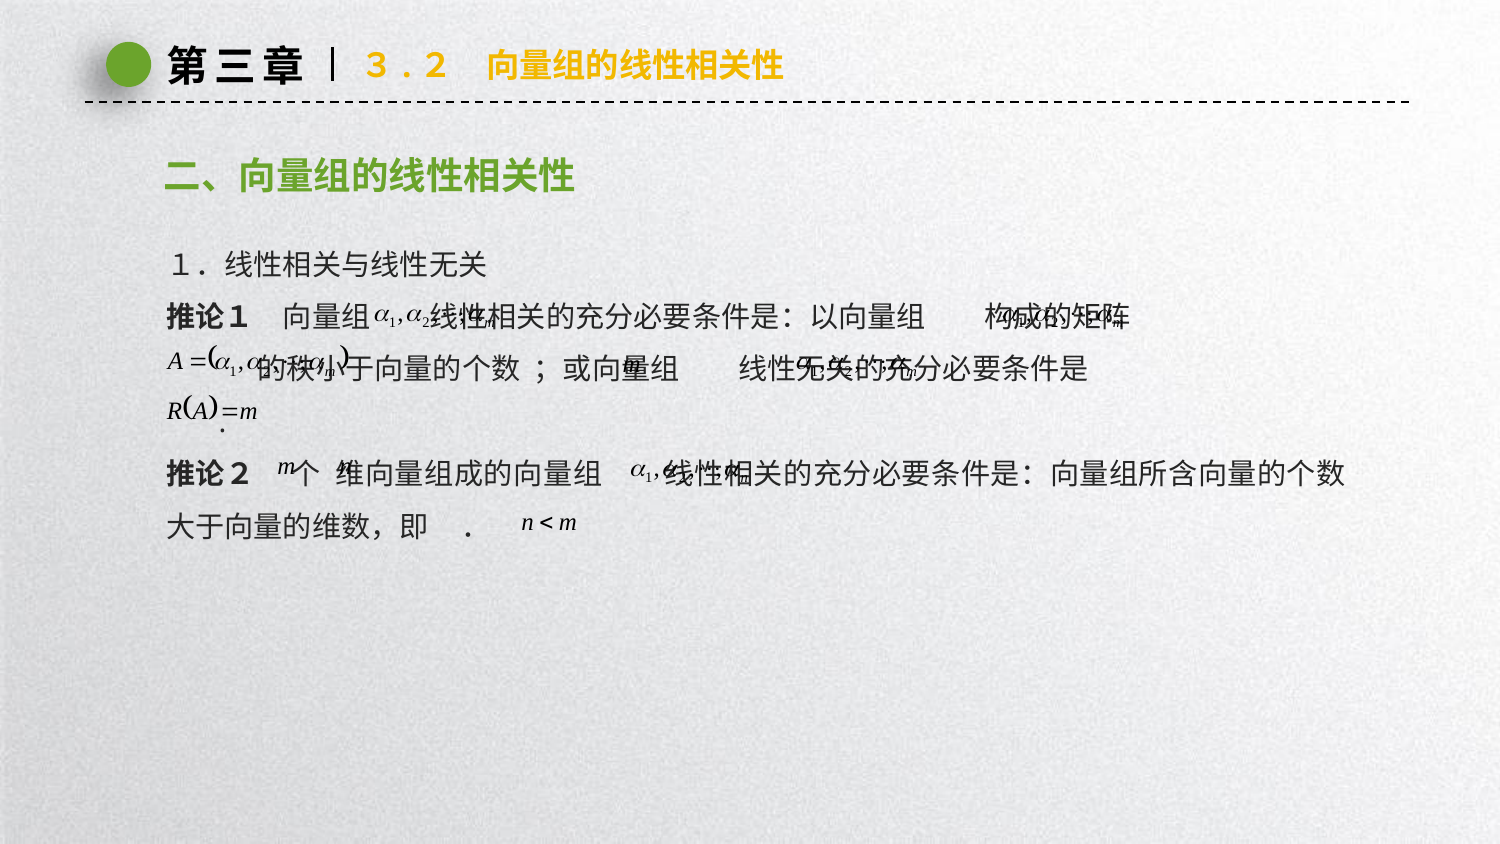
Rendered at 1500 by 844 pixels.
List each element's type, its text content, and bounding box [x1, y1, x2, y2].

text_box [162, 344, 350, 383]
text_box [273, 457, 301, 481]
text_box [162, 394, 263, 431]
text_box １．线性相关与线性无关 推论１ 向量组 线性相关的充分必要条件是：以向量组 构成的矩阵 的秩小于向量的个数 ；或向量组 线性无关的充分必要条件是 . 推论２ 个 维向量组成的向量组 线性相关的充分必要条件是：向量组所含向量的个数大于向量的维数，即 ． [151, 220, 1362, 551]
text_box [335, 457, 357, 481]
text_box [999, 296, 1129, 335]
text_box 第三章 [152, 32, 320, 97]
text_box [792, 344, 923, 383]
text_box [370, 296, 501, 335]
picture [0, 0, 1500, 844]
text_box ３.２ 向量组的线性相关性 [346, 37, 800, 92]
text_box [517, 513, 583, 537]
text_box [618, 355, 647, 379]
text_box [626, 451, 753, 490]
text_box [104, 39, 152, 90]
text_box 二、向量组的线性相关性 [148, 144, 1360, 205]
